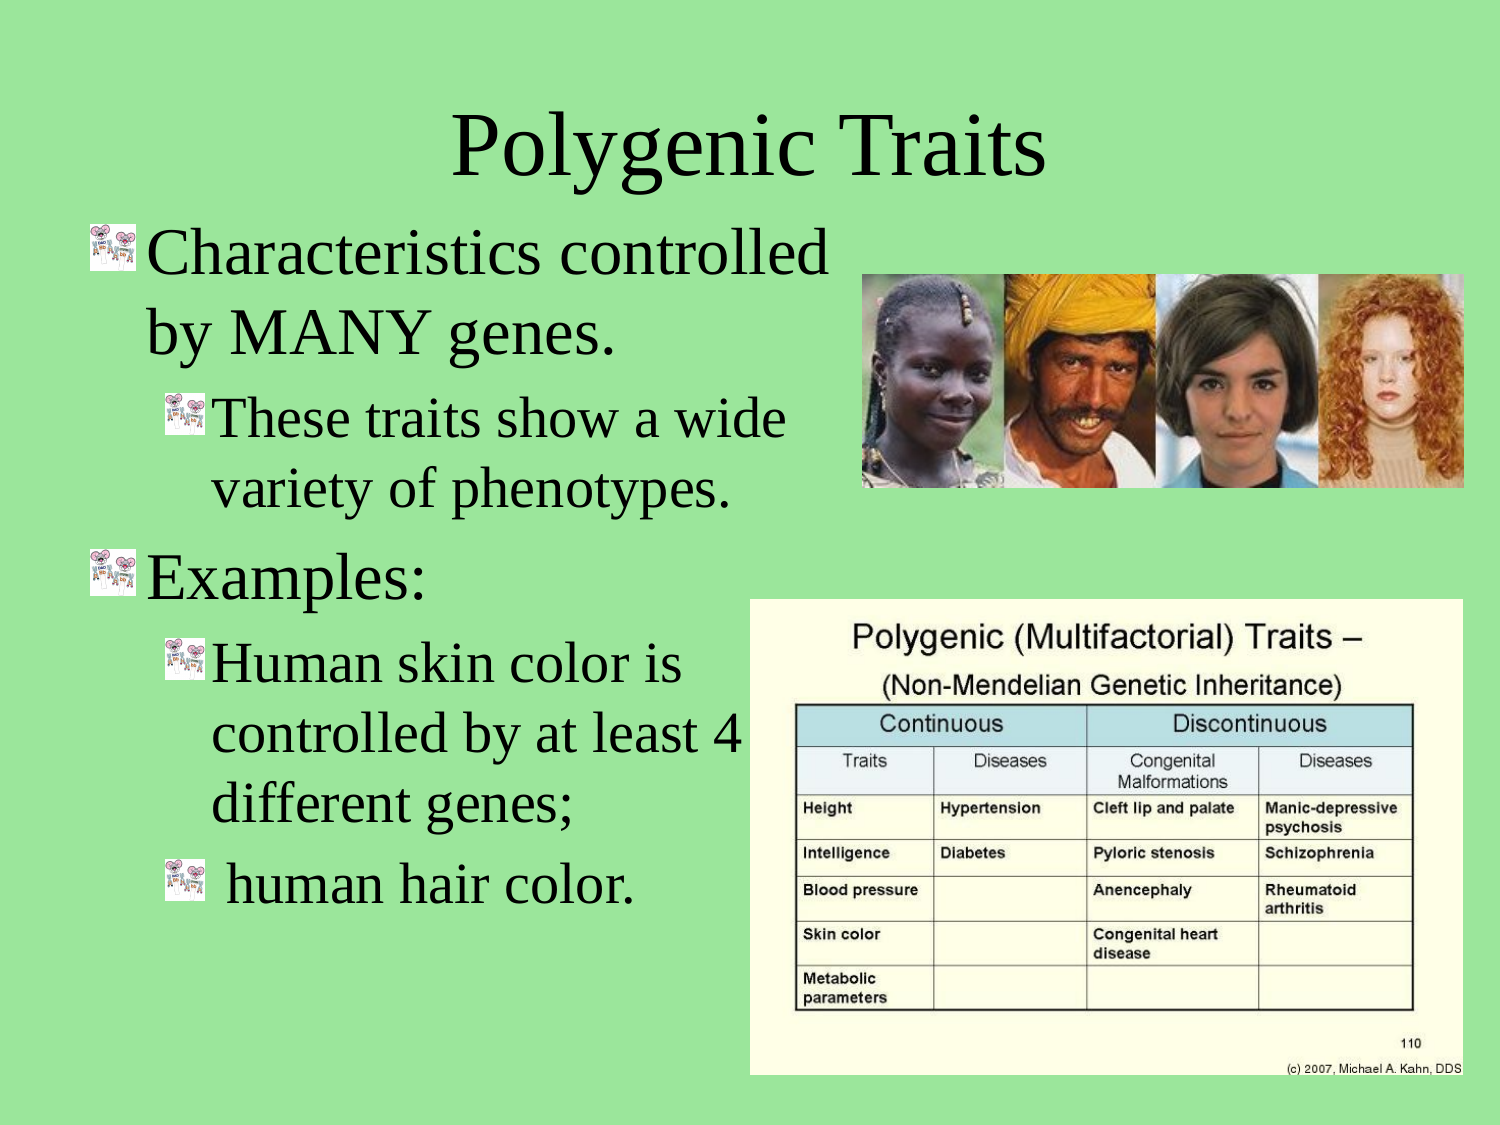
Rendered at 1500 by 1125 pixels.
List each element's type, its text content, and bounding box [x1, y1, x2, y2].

picture [749, 599, 1463, 1075]
picture [165, 638, 205, 680]
picture [165, 393, 205, 435]
picture [862, 274, 1465, 488]
picture [165, 859, 205, 901]
title Polygenic Traits [75, 45, 1425, 233]
picture [90, 549, 136, 596]
list Characteristics controlled by MANY genes. These traits show a wide variety of phenotypes. Examples: Human skin color is controlled by at least 4 different genes; human hair color. [75, 200, 913, 1088]
picture [90, 224, 136, 271]
